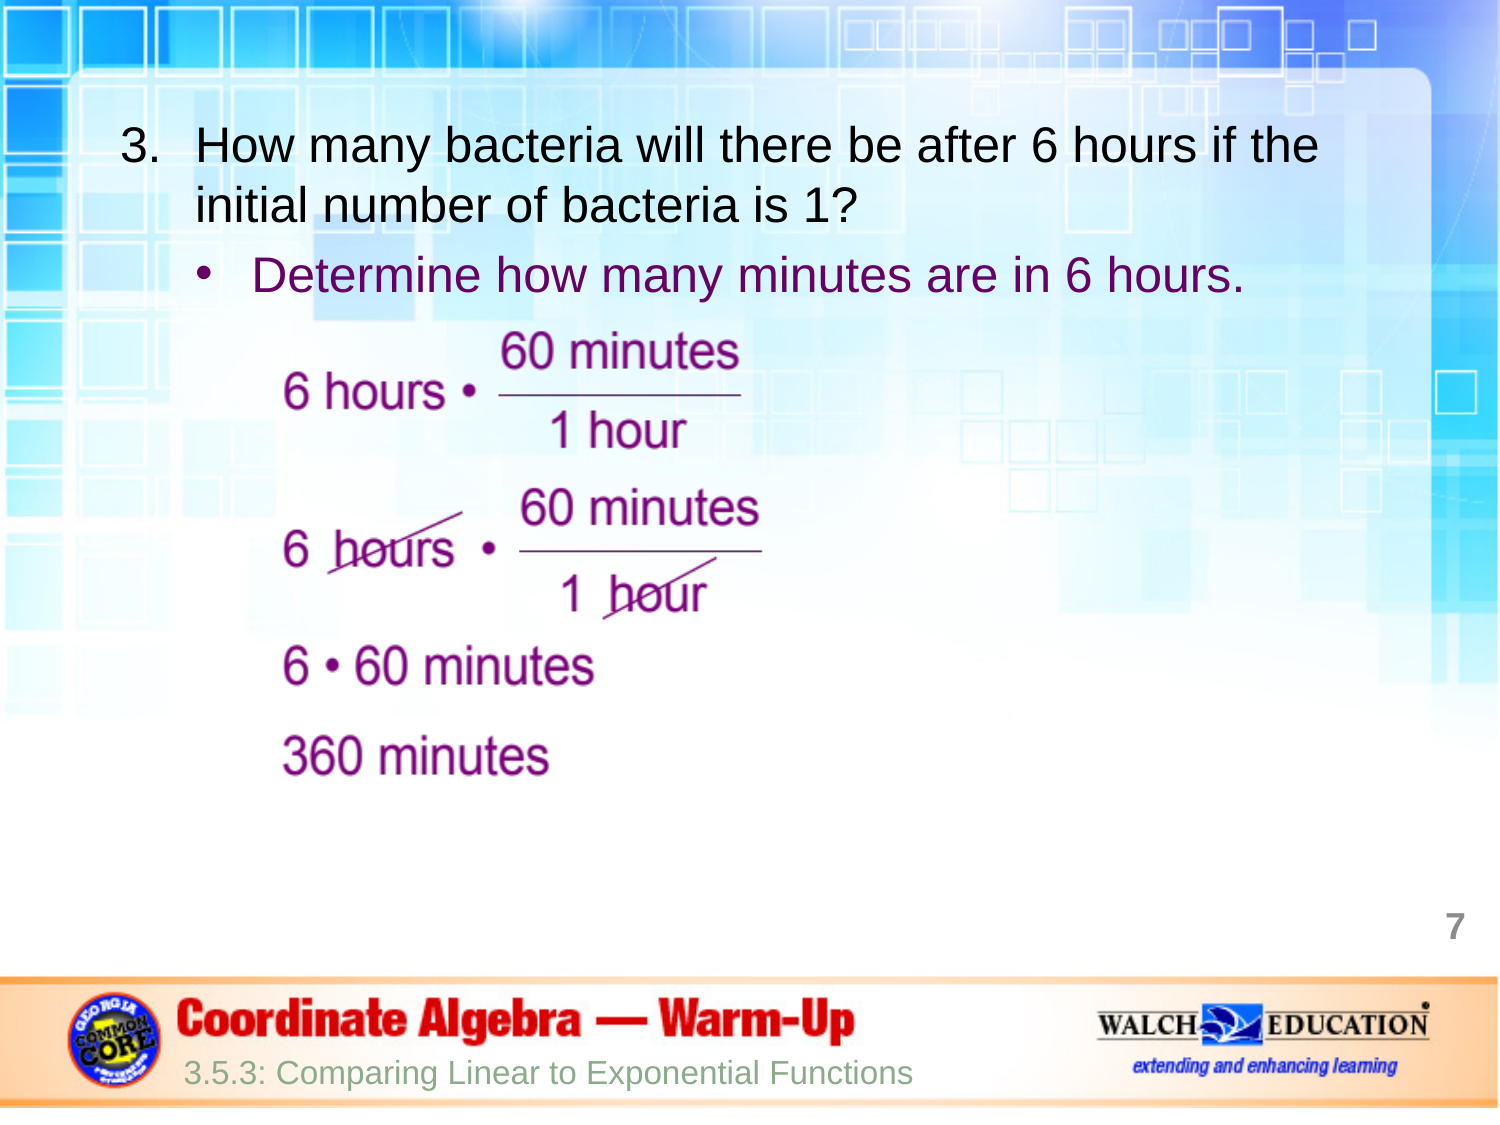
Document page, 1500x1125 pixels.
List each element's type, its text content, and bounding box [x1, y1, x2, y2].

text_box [279, 474, 764, 623]
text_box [279, 729, 552, 777]
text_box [279, 317, 743, 450]
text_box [279, 640, 596, 687]
slide_number 7 [1361, 901, 1481, 949]
picture [0, 0, 1500, 1108]
footer 3.5.3: Comparing Linear to Exponential Functions [168, 1048, 1067, 1094]
subtitle How many bacteria will there be after 6 hours if the initial number of bacteria is 1? Determine how many minutes are in 6 hours. [105, 105, 1394, 925]
